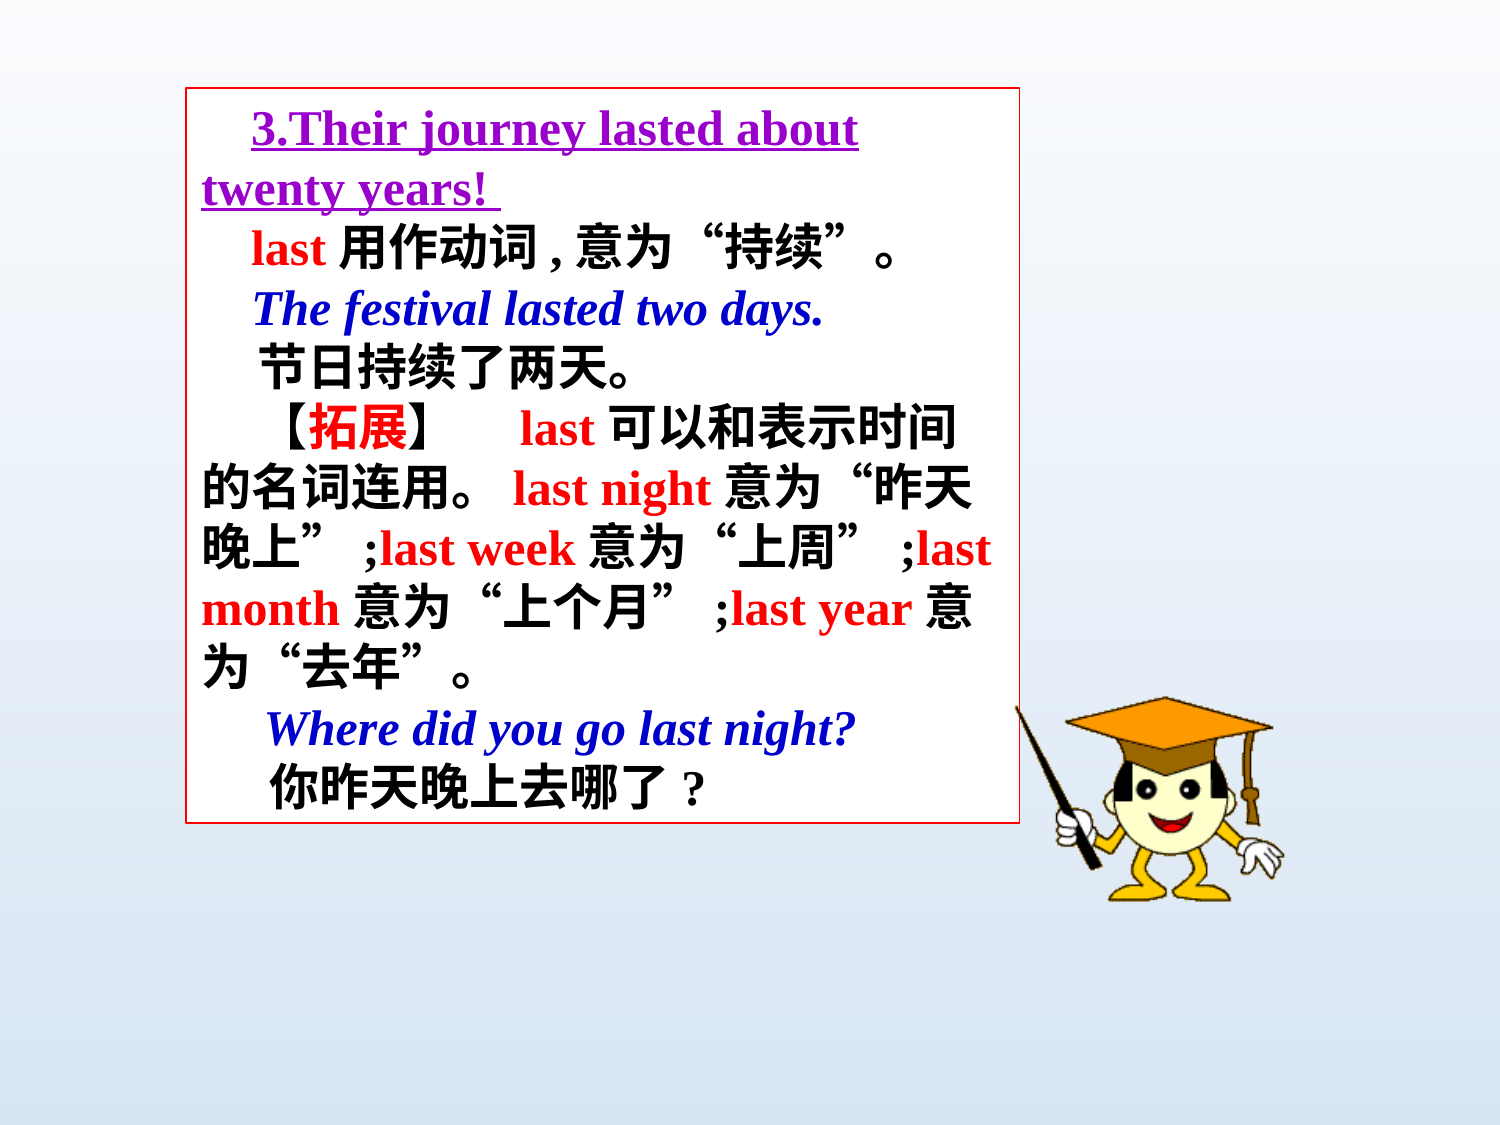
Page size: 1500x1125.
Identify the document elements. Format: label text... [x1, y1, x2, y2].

picture [994, 681, 1308, 917]
text_box 3.Their journey lasted about twenty years! last用作动词,意为“持续”。 The festival lasted two days. 节日持续了两天。 【拓展】 last可以和表示时间的名词连用。last night意为“昨天晚上”;last week意为“上周”;last month意为“上个月”;last year意为“去年”。 Where did you go last night? 你昨天晚上去哪了? [186, 88, 1020, 823]
